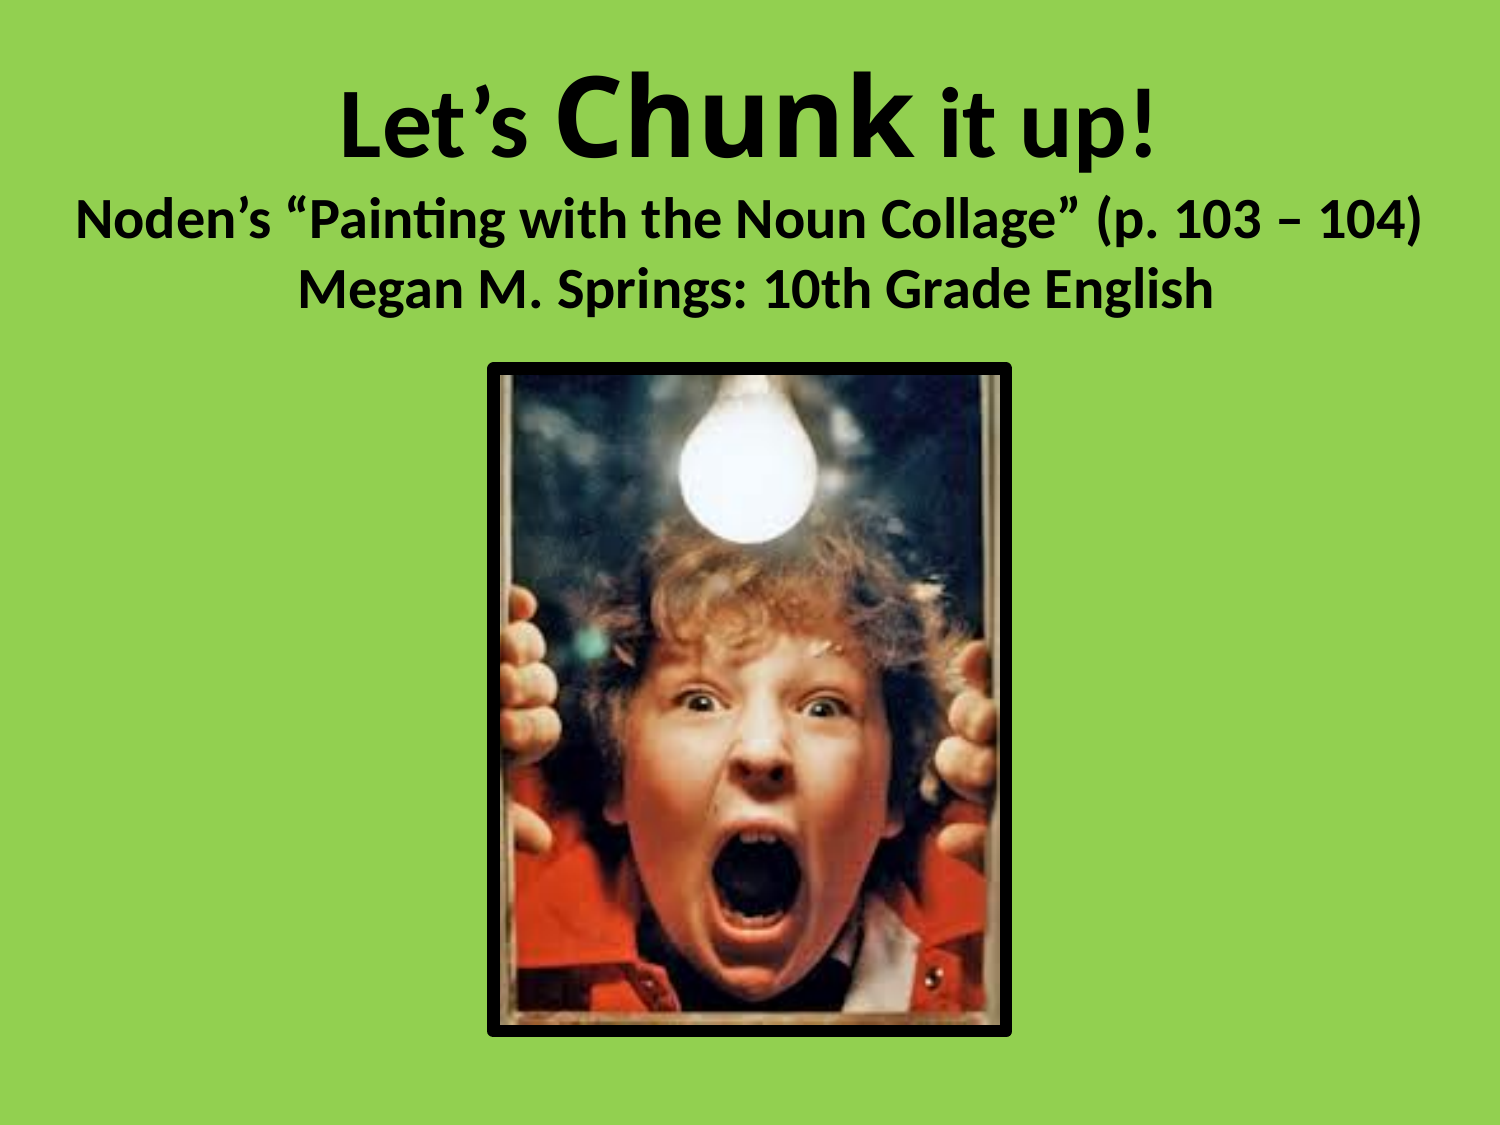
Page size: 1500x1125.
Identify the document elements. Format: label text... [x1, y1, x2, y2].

picture [499, 374, 1001, 1026]
text_box Let’s Chunk it up! Noden’s “Painting with the Noun Collage” (p. 103 – 104) Megan M. Springs: 10th Grade English [0, 37, 1500, 328]
